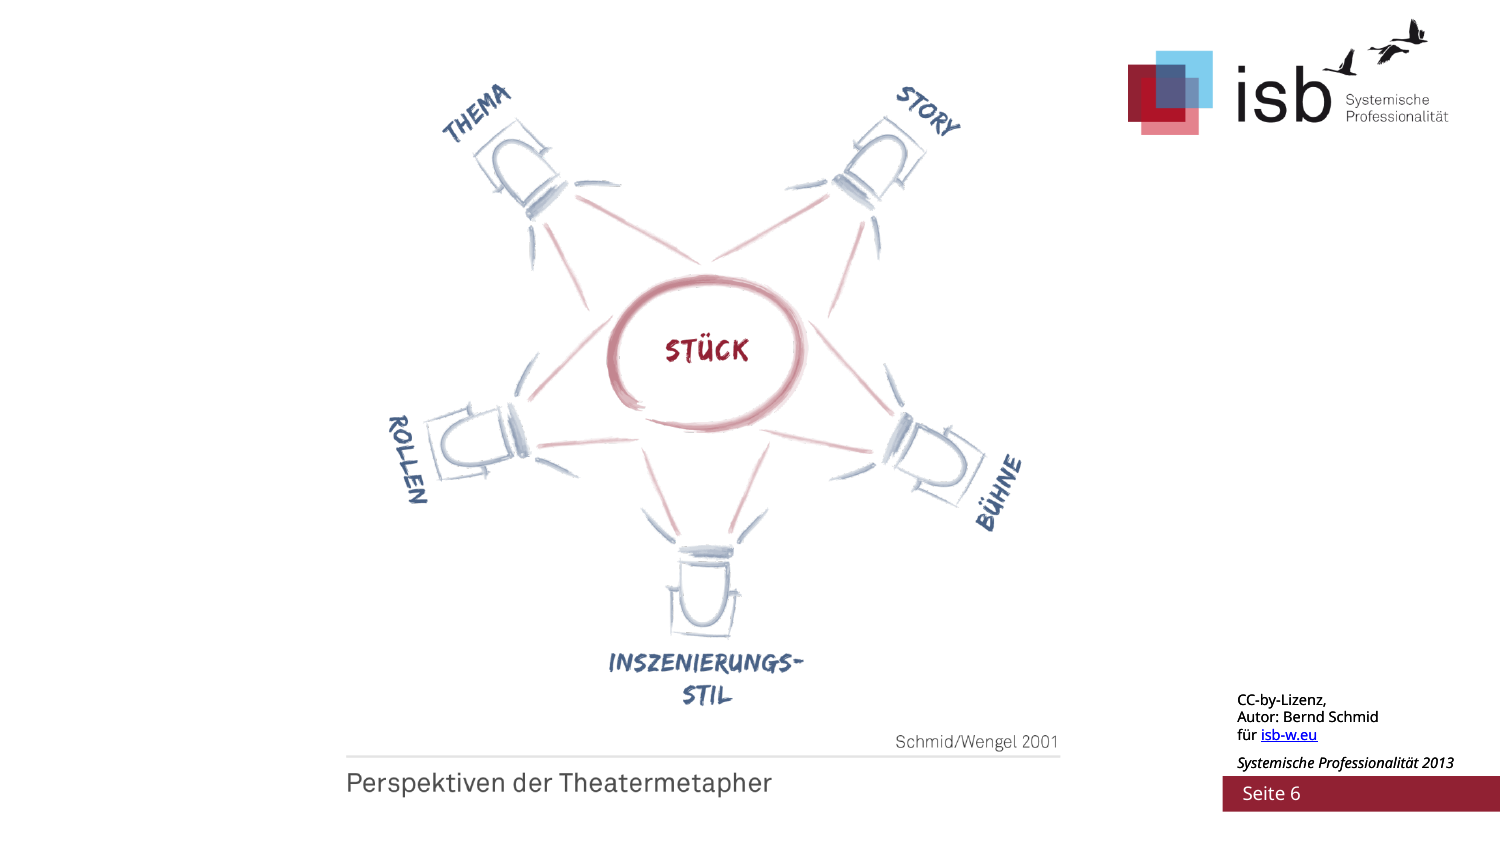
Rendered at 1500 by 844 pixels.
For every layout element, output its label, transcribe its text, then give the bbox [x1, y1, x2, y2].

picture [1128, 14, 1461, 139]
text_box CC-by-Lizenz, Autor: Bernd Schmid für isb-w.eu Systemische Professionalität 2013 [1222, 543, 1500, 844]
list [322, 55, 1081, 814]
